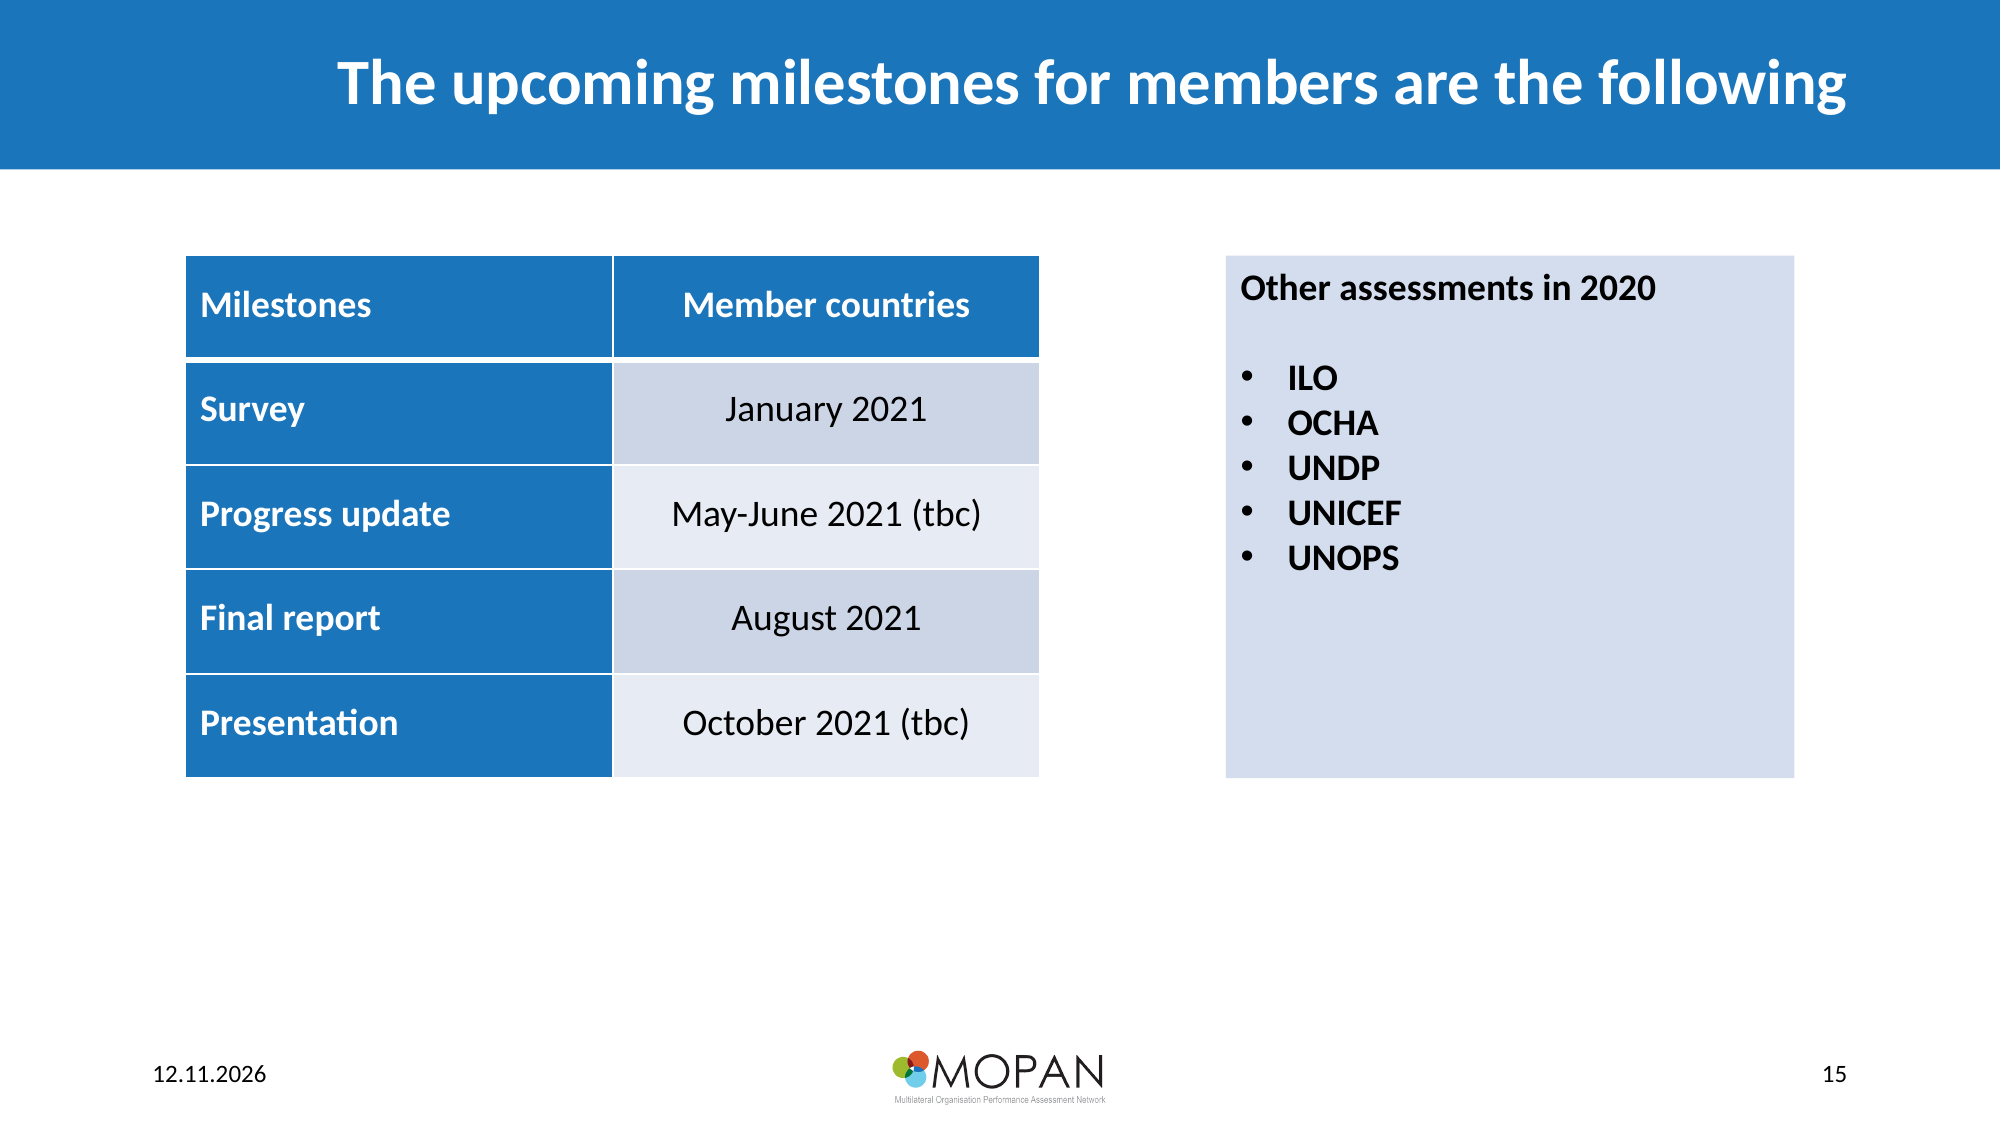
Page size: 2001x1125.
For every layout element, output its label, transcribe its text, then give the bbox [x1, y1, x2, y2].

table_cell Presentation [186, 675, 612, 777]
picture [889, 1048, 1111, 1107]
slide_number 15 [1412, 1042, 1863, 1103]
table_cell May-June 2021 (tbc) [614, 466, 1039, 568]
text_box Other assessments in 2020 ILO OCHA UNDP UNICEF UNOPS [1225, 255, 1795, 779]
table_cell Progress update [186, 466, 612, 568]
table_cell Final report [186, 570, 612, 673]
table_cell Survey [186, 363, 612, 464]
table_cell October 2021 (tbc) [614, 675, 1039, 777]
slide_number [137, 1042, 588, 1103]
table_header Member countries [614, 256, 1039, 357]
table_cell January 2021 [614, 363, 1039, 464]
title The upcoming milestones for members are the following [137, 14, 1863, 153]
table_cell August 2021 [614, 570, 1039, 673]
table_header Milestones [186, 256, 612, 357]
